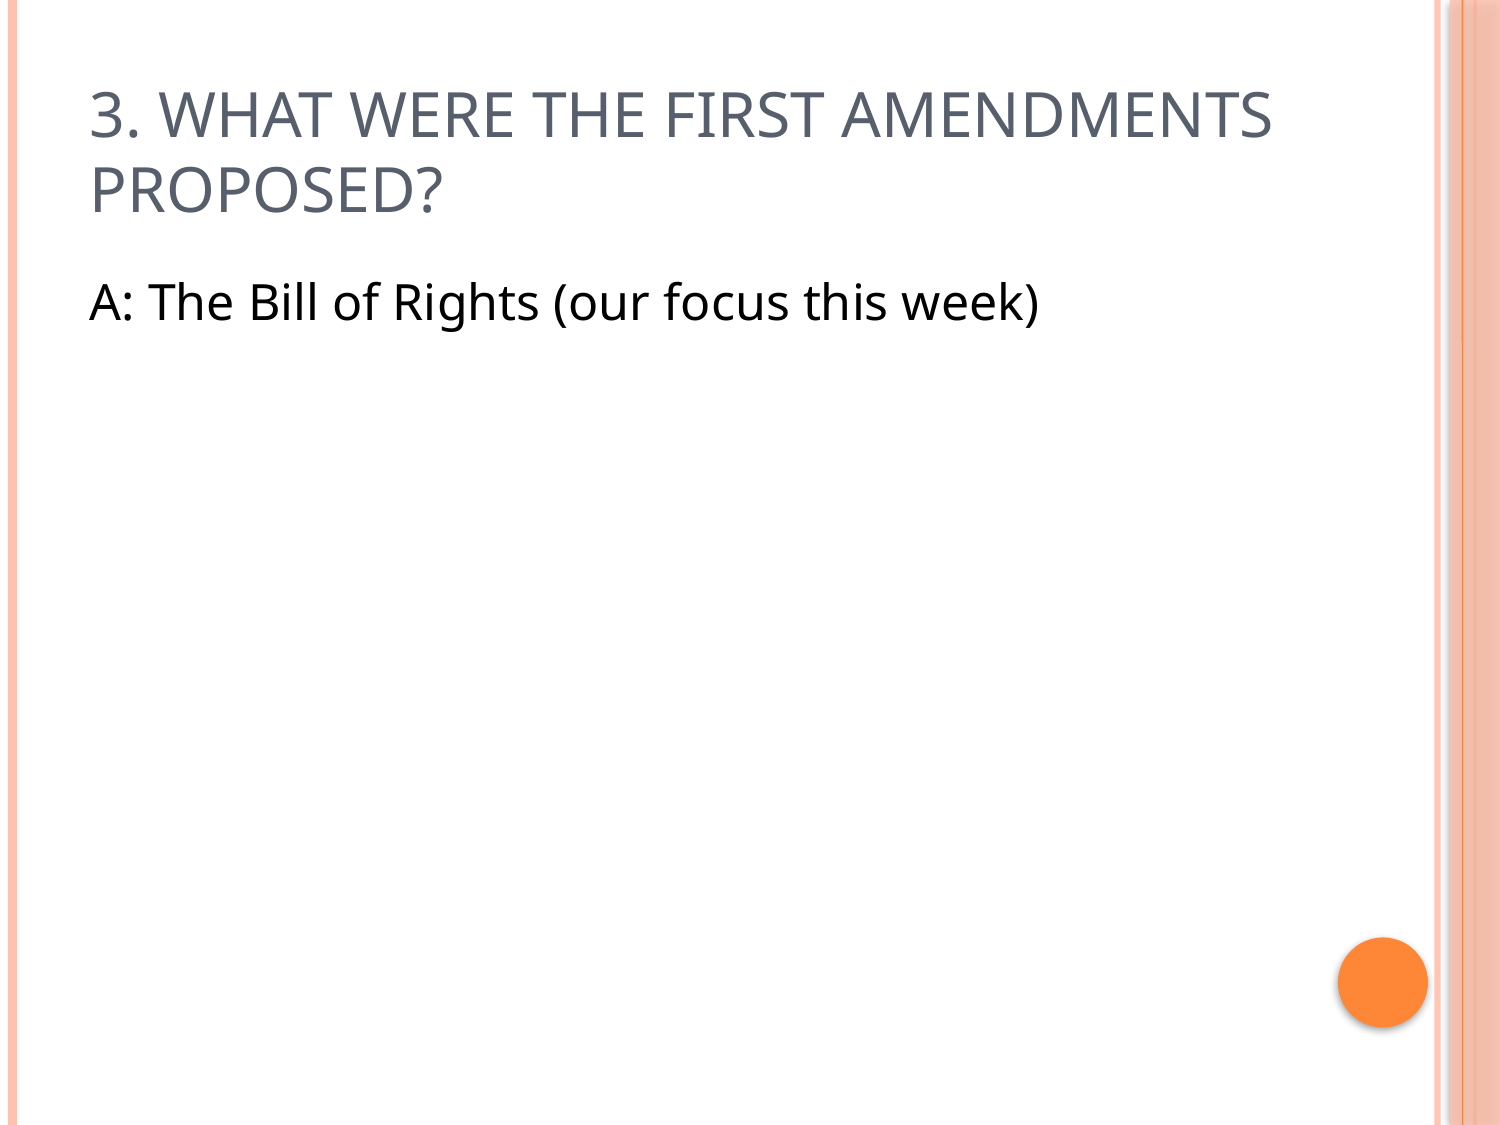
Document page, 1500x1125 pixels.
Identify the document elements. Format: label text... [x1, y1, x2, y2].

title 3. What were the first amendments proposed? [75, 45, 1300, 233]
list A: The Bill of Rights (our focus this week) [75, 262, 1300, 1062]
